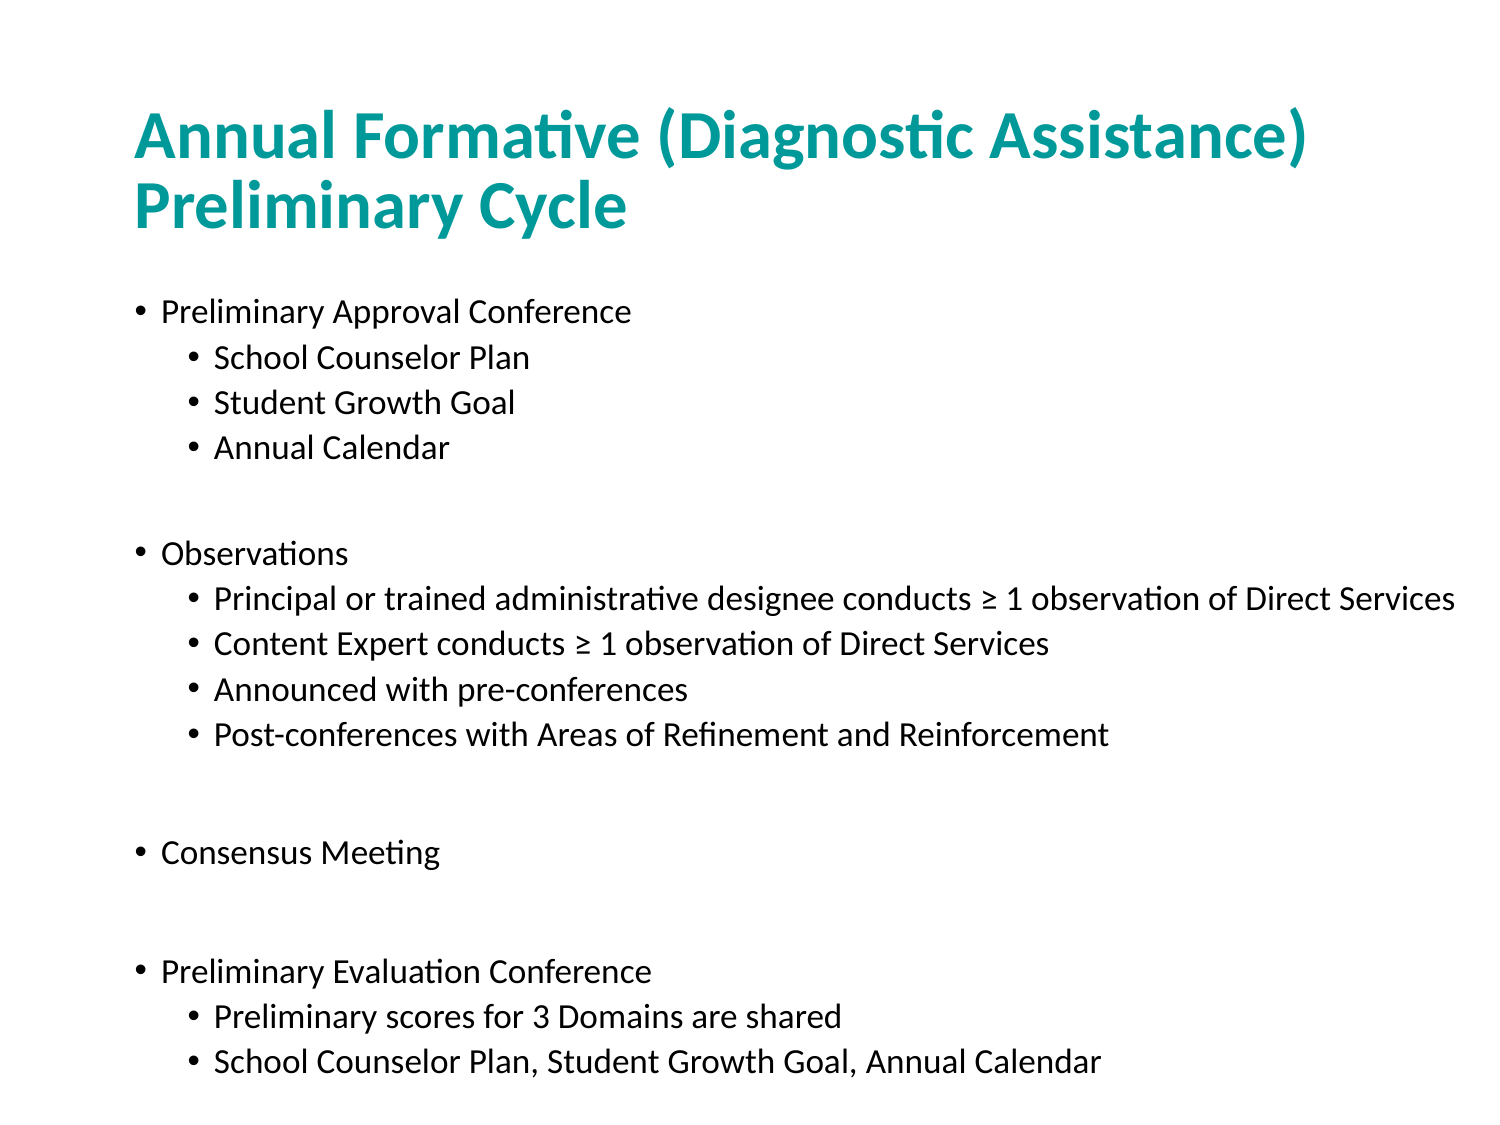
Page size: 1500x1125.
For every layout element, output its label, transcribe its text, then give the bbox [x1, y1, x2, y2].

title Annual Formative (Diagnostic Assistance) Preliminary Cycle [134, 32, 1366, 243]
list Preliminary Approval Conference School Counselor Plan Student Growth Goal Annual Calendar Observations Principal or trained administrative designee conducts ≥ 1 observation of Direct Services Content Expert conducts ≥ 1 observation of Direct Services Announced with pre-conferences Post-conferences with Areas of Refinement and Reinforcement Consensus Meeting Preliminary Evaluation Conference Preliminary scores for 3 Domains are shared School Counselor Plan, Student Growth Goal, Annual Calendar [134, 293, 1470, 1125]
